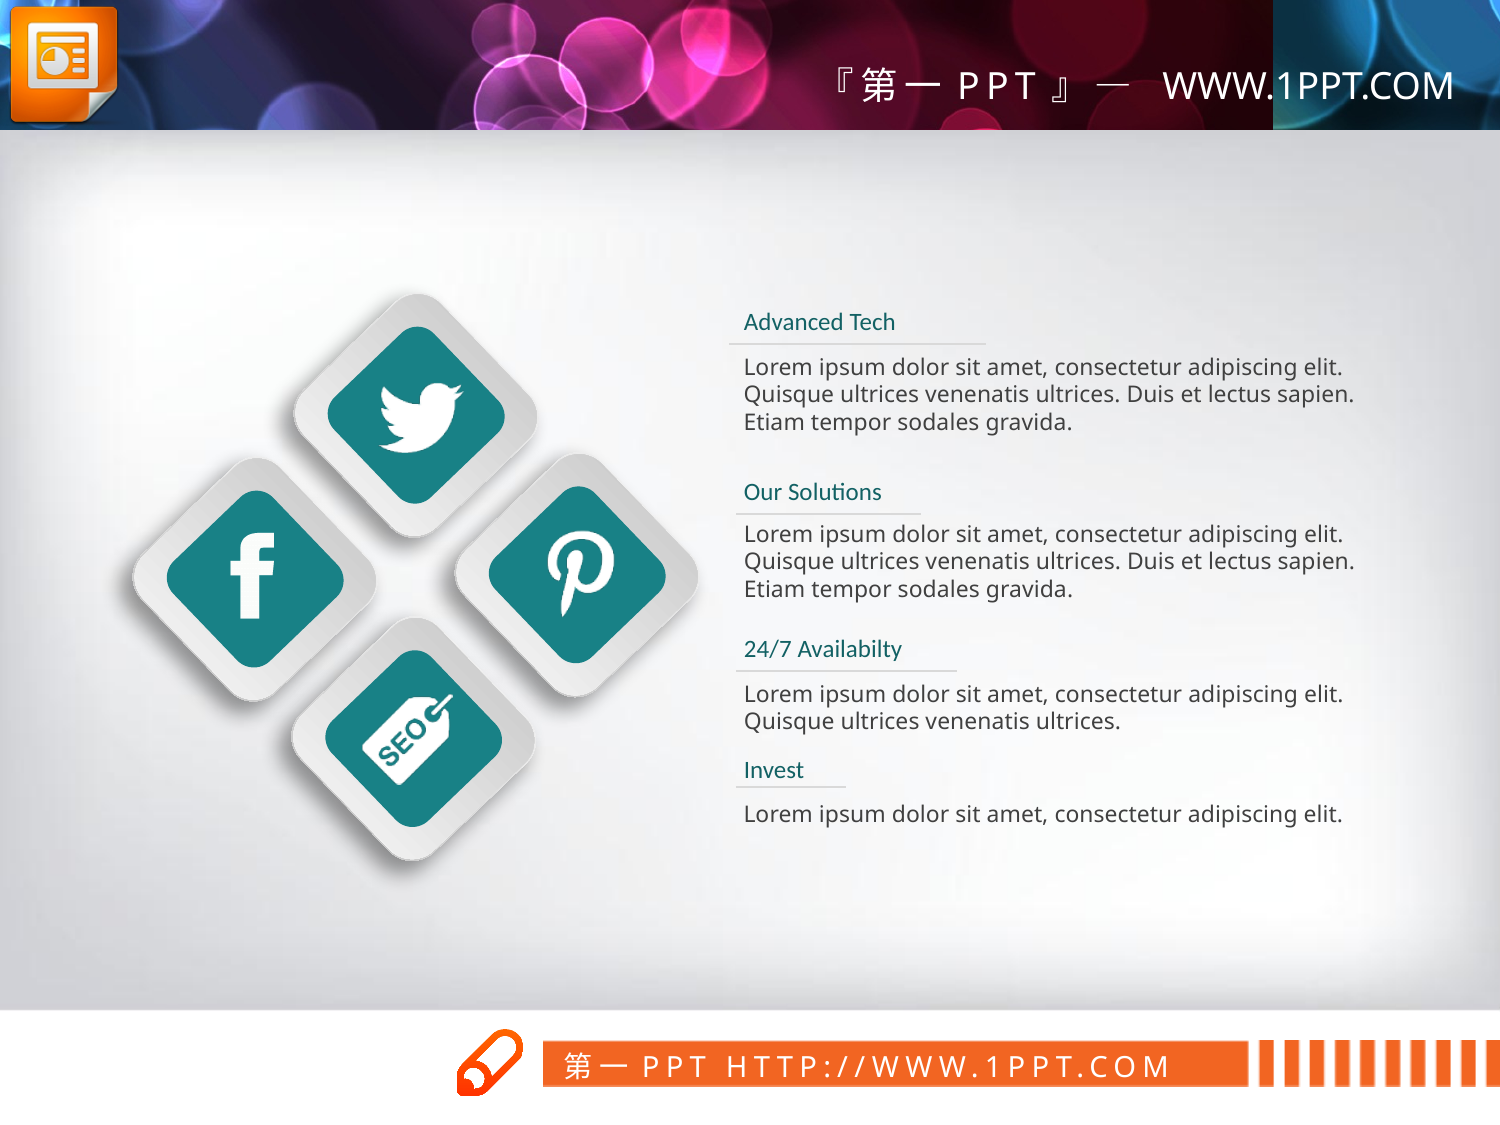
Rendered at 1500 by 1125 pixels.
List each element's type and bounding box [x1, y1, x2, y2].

text_box [481, 478, 674, 671]
picture [0, 0, 1500, 1012]
text_box [317, 642, 510, 835]
picture [543, 1040, 1500, 1087]
text_box [728, 468, 1416, 611]
text_box [159, 482, 352, 676]
text_box [728, 746, 1416, 836]
text_box [728, 625, 1416, 743]
text_box [320, 318, 513, 512]
text_box [728, 297, 1416, 444]
